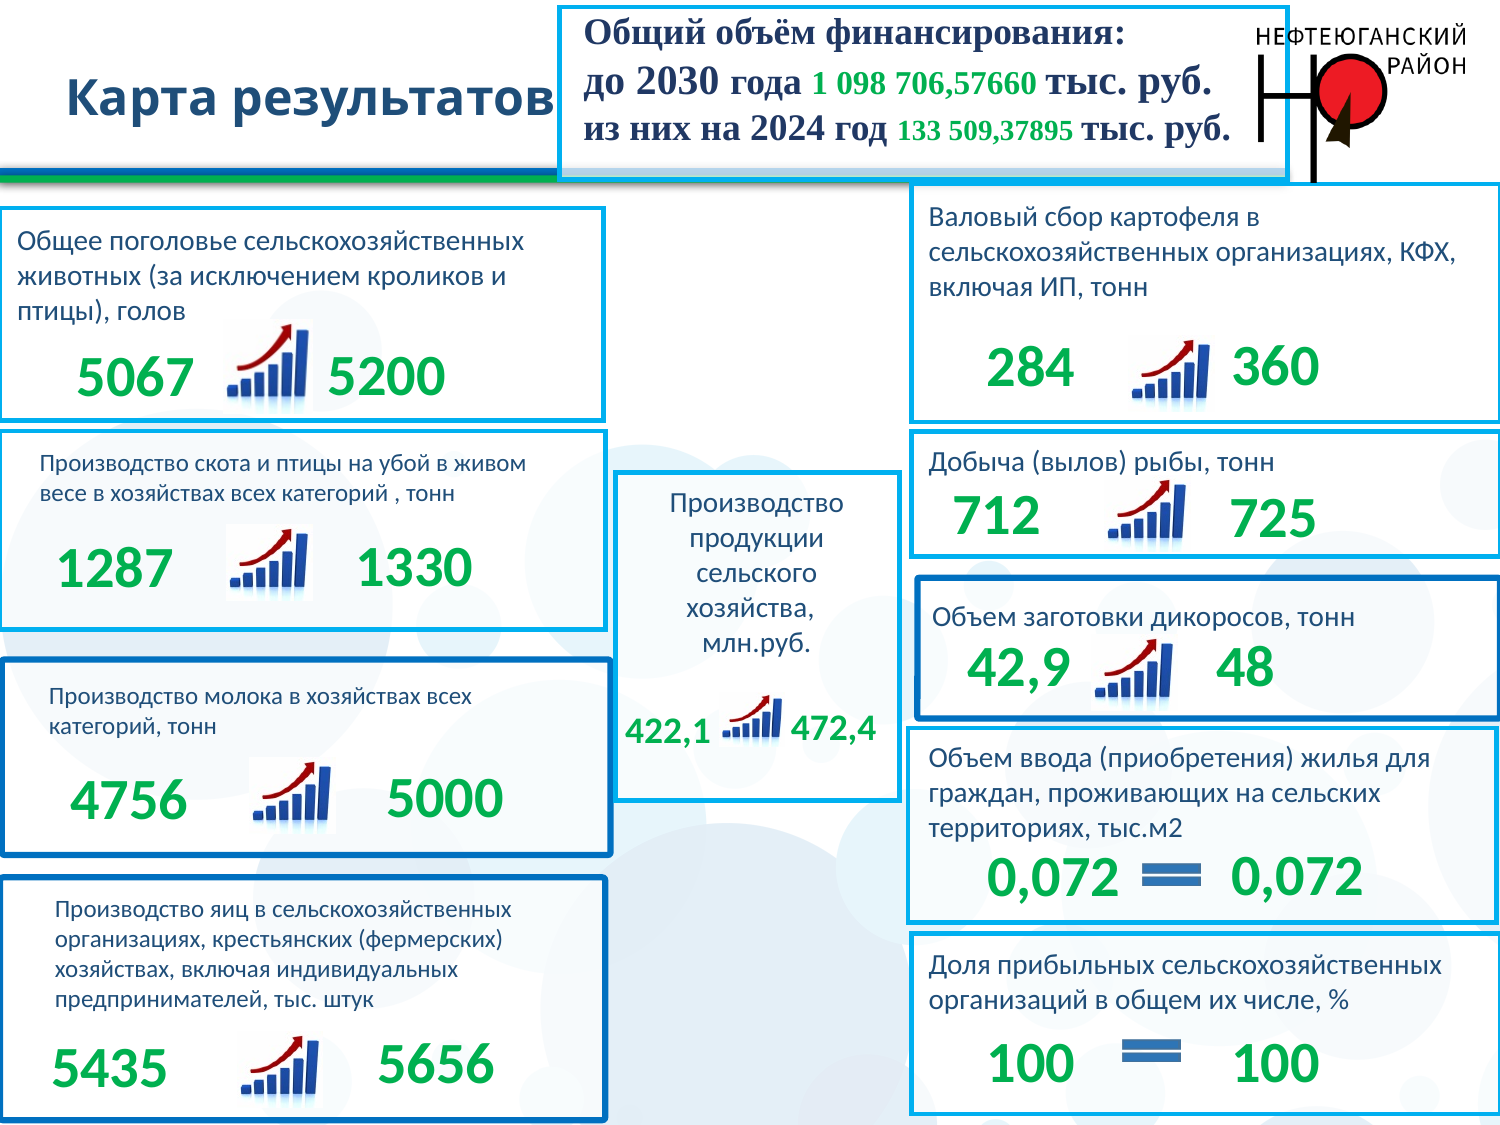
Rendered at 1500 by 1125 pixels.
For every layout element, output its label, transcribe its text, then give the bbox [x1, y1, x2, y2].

picture [1128, 335, 1215, 412]
text_box Карта результатов [50, 32, 557, 134]
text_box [911, 431, 1500, 558]
picture [226, 524, 313, 601]
text_box 4756 [55, 753, 204, 839]
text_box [559, 6, 1288, 180]
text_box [0, 207, 604, 421]
text_box Общий объём финансирования: до 2030 года 1 098 706,57660 тыс. руб. из них на 2024 год 133 509,37895 тыс. руб. [568, 0, 1268, 6]
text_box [907, 727, 1497, 923]
text_box Производство молока в хозяйствах всех категорий, тонн [34, 672, 602, 747]
picture [249, 757, 336, 834]
picture [1104, 475, 1191, 552]
text_box Производство продукции сельского хозяйства, млн.руб. [621, 476, 893, 666]
text_box [0, 876, 607, 1122]
picture [223, 319, 313, 414]
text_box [911, 183, 1500, 423]
picture [237, 1031, 323, 1108]
text_box 422,1 [610, 698, 726, 758]
text_box Производство яиц в сельскохозяйственных организациях, крестьянских (фермерских) хозяйствах, включая индивидуальных предпринимателей, тыс. штук [40, 885, 608, 1020]
text_box 5000 [371, 751, 519, 837]
picture [1122, 1039, 1181, 1062]
picture [1091, 634, 1178, 711]
text_box 5435 [36, 1021, 184, 1107]
picture [1142, 863, 1201, 886]
picture [1257, 23, 1465, 182]
text_box 472,4 [776, 695, 897, 755]
text_box 48 [1201, 620, 1437, 706]
text_box 5656 [362, 1017, 511, 1103]
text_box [0, 430, 606, 630]
text_box [614, 471, 901, 801]
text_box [911, 933, 1500, 1114]
picture [719, 692, 785, 747]
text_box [0, 168, 1257, 183]
text_box 42,9 [952, 620, 1086, 706]
text_box [0, 658, 612, 856]
text_box [916, 576, 1500, 720]
text_box Объем заготовки дикоросов, тонн [917, 589, 1477, 640]
